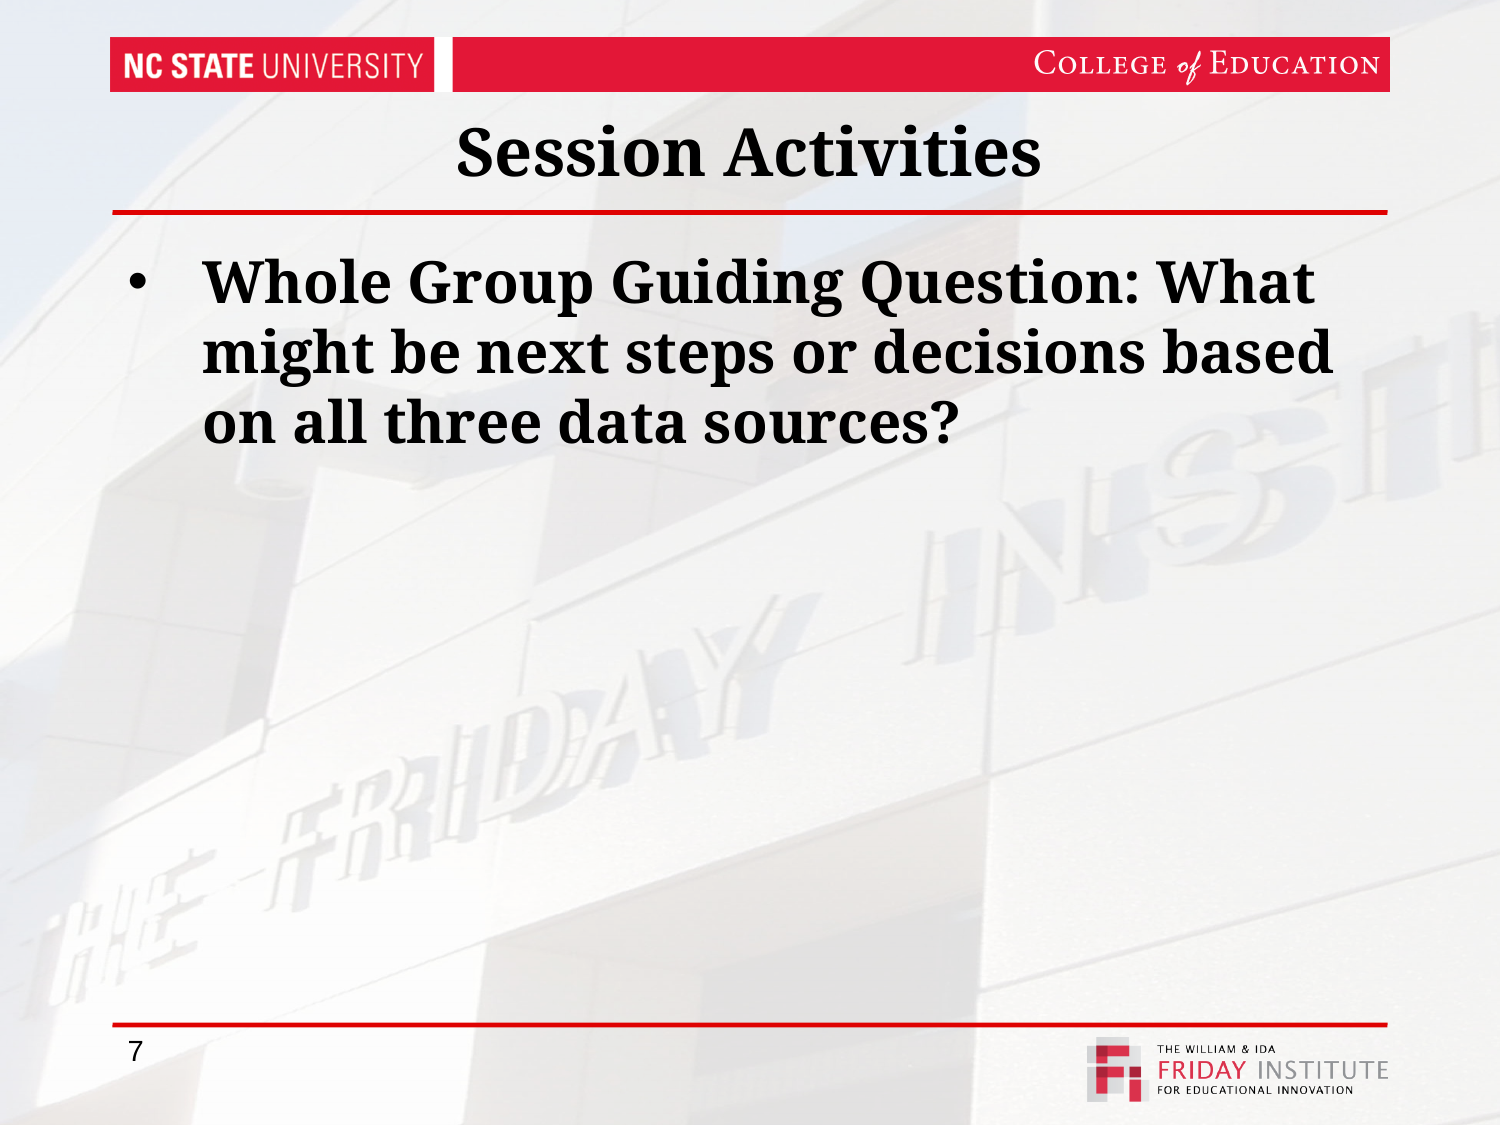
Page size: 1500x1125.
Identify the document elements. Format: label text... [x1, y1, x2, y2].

list Whole Group Guiding Question: What might be next steps or decisions based on all three data sources? [112, 237, 1388, 1001]
picture [110, 37, 1390, 92]
title Session Activities [112, 87, 1388, 213]
slide_number 7 [112, 1024, 326, 1101]
picture [1087, 1037, 1388, 1102]
